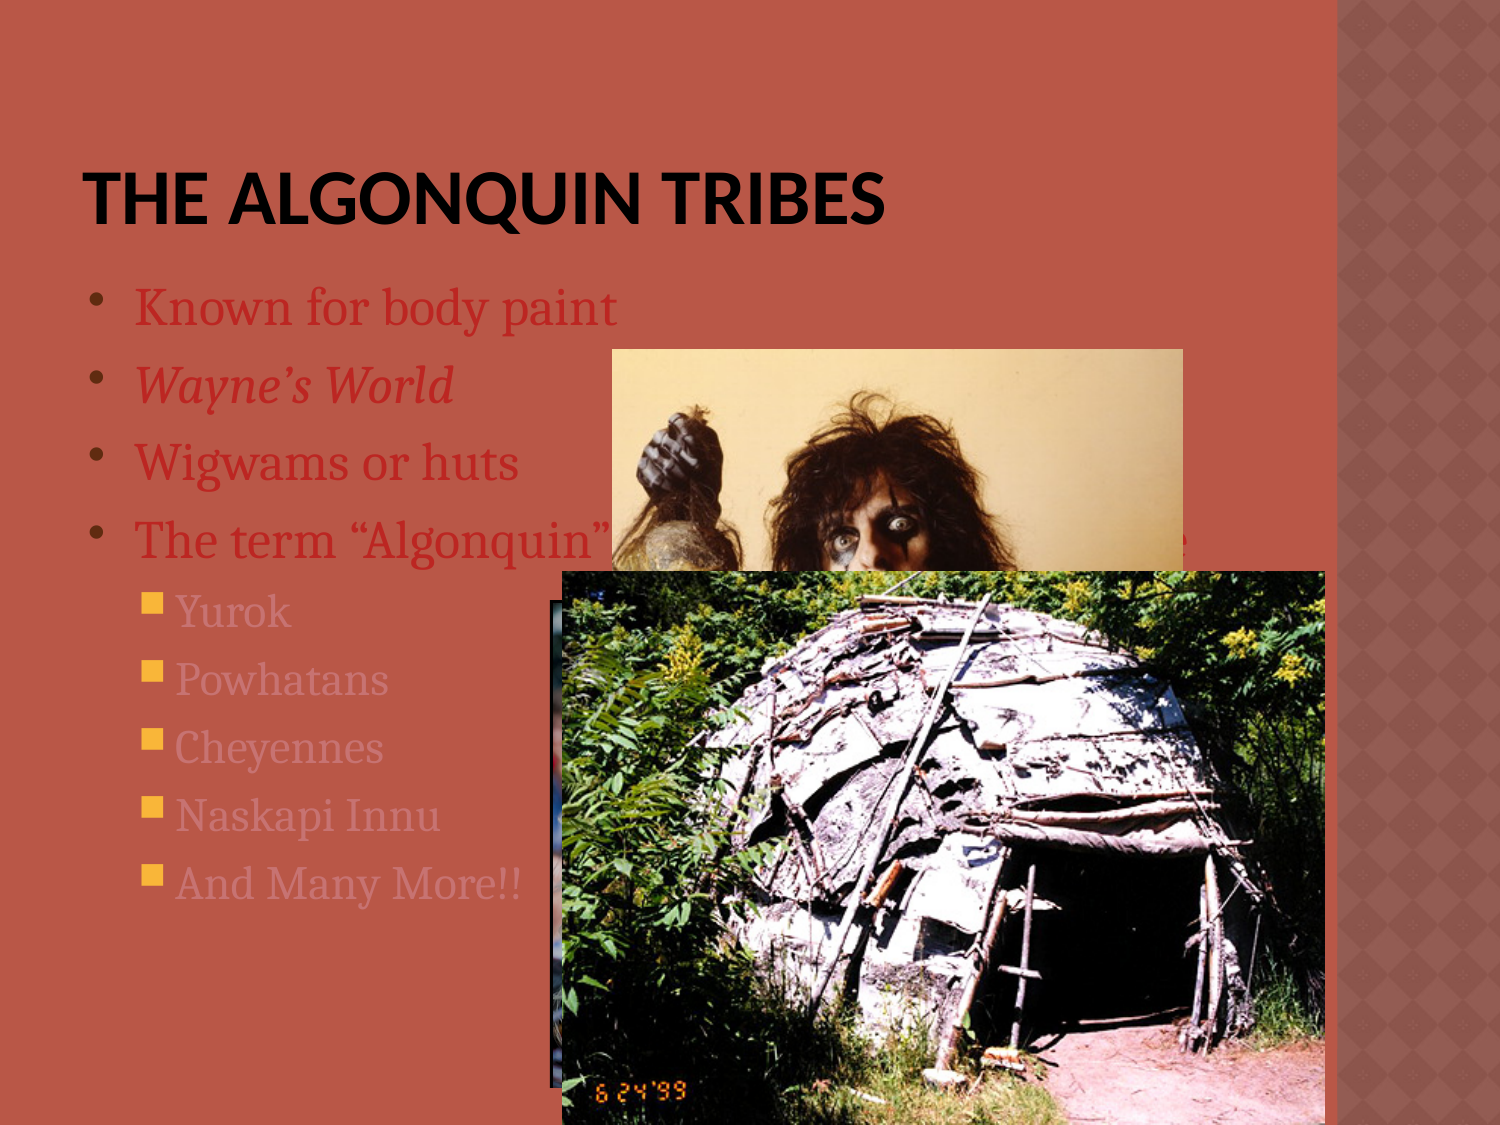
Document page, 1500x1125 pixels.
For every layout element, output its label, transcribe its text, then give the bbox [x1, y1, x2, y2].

list Known for body paint Wayne’s World Wigwams or huts The term “Algonquin” is not specific to one tribe Yurok Powhatans Cheyennes Naskapi Innu And Many More!! [75, 264, 1263, 1059]
title The Algonquin Tribes [75, 52, 1263, 240]
picture [549, 599, 557, 1088]
picture [561, 349, 1326, 1125]
